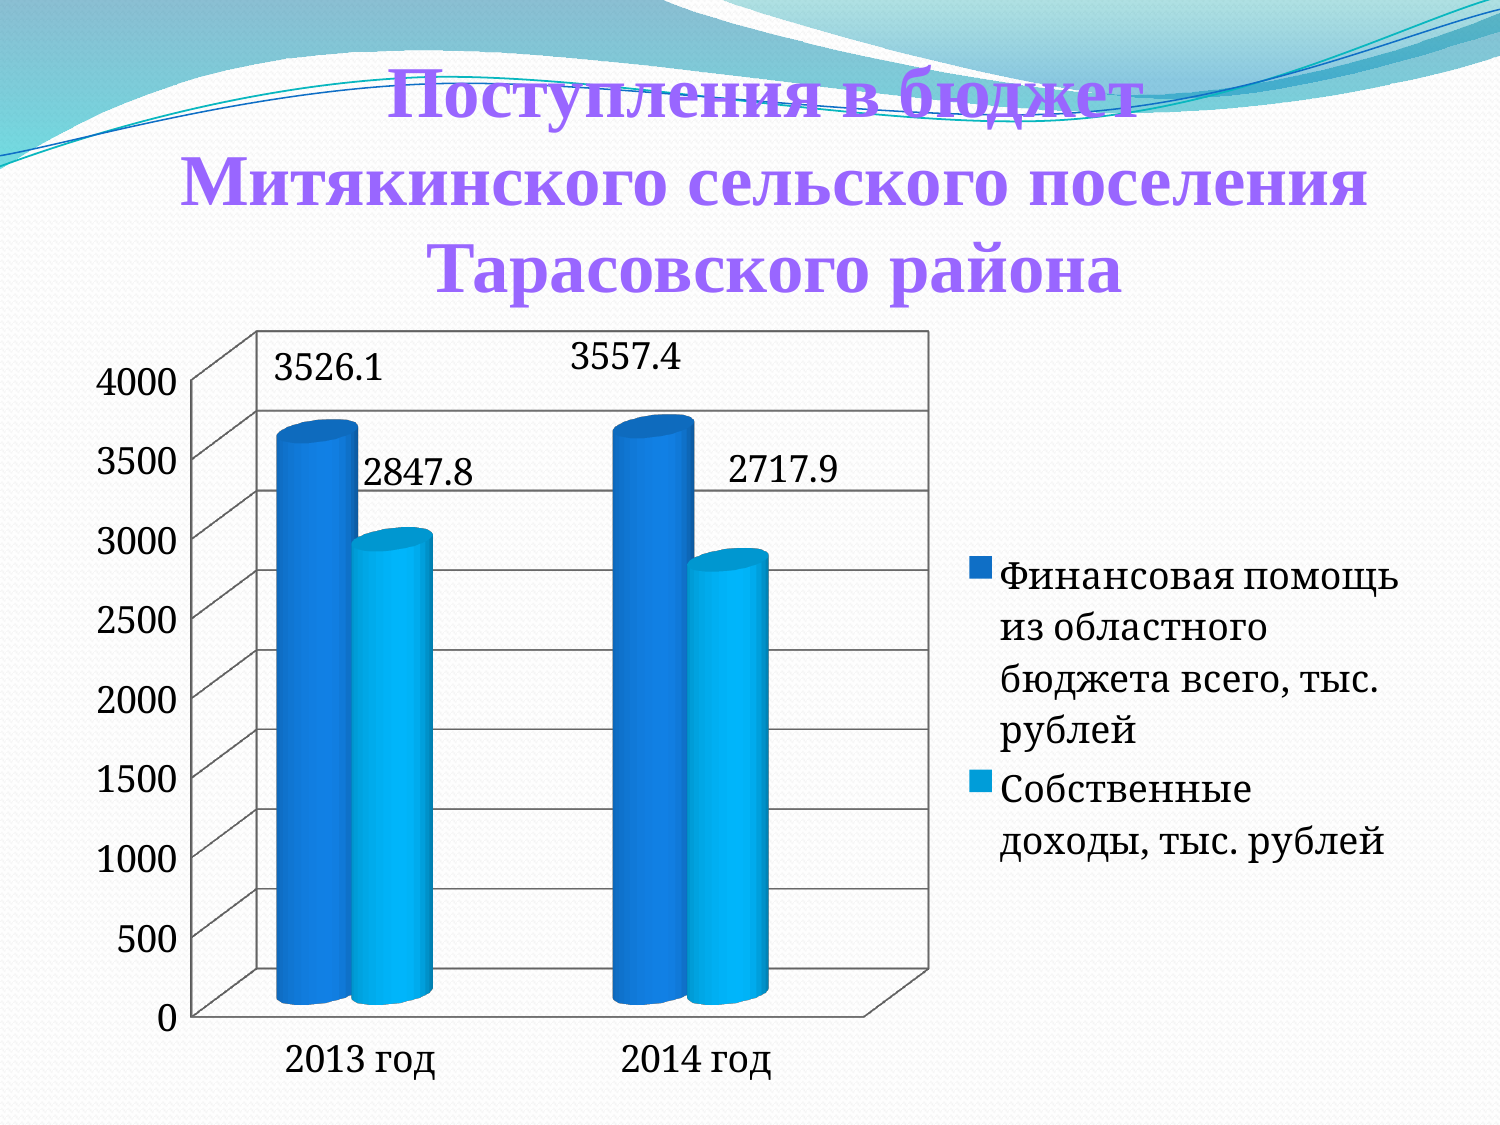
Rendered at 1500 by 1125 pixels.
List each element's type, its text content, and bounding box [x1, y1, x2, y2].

chart [68, 312, 1426, 1102]
text_box Поступления в бюджет Митякинского сельского поселения Тарасовского района [99, 37, 1450, 225]
